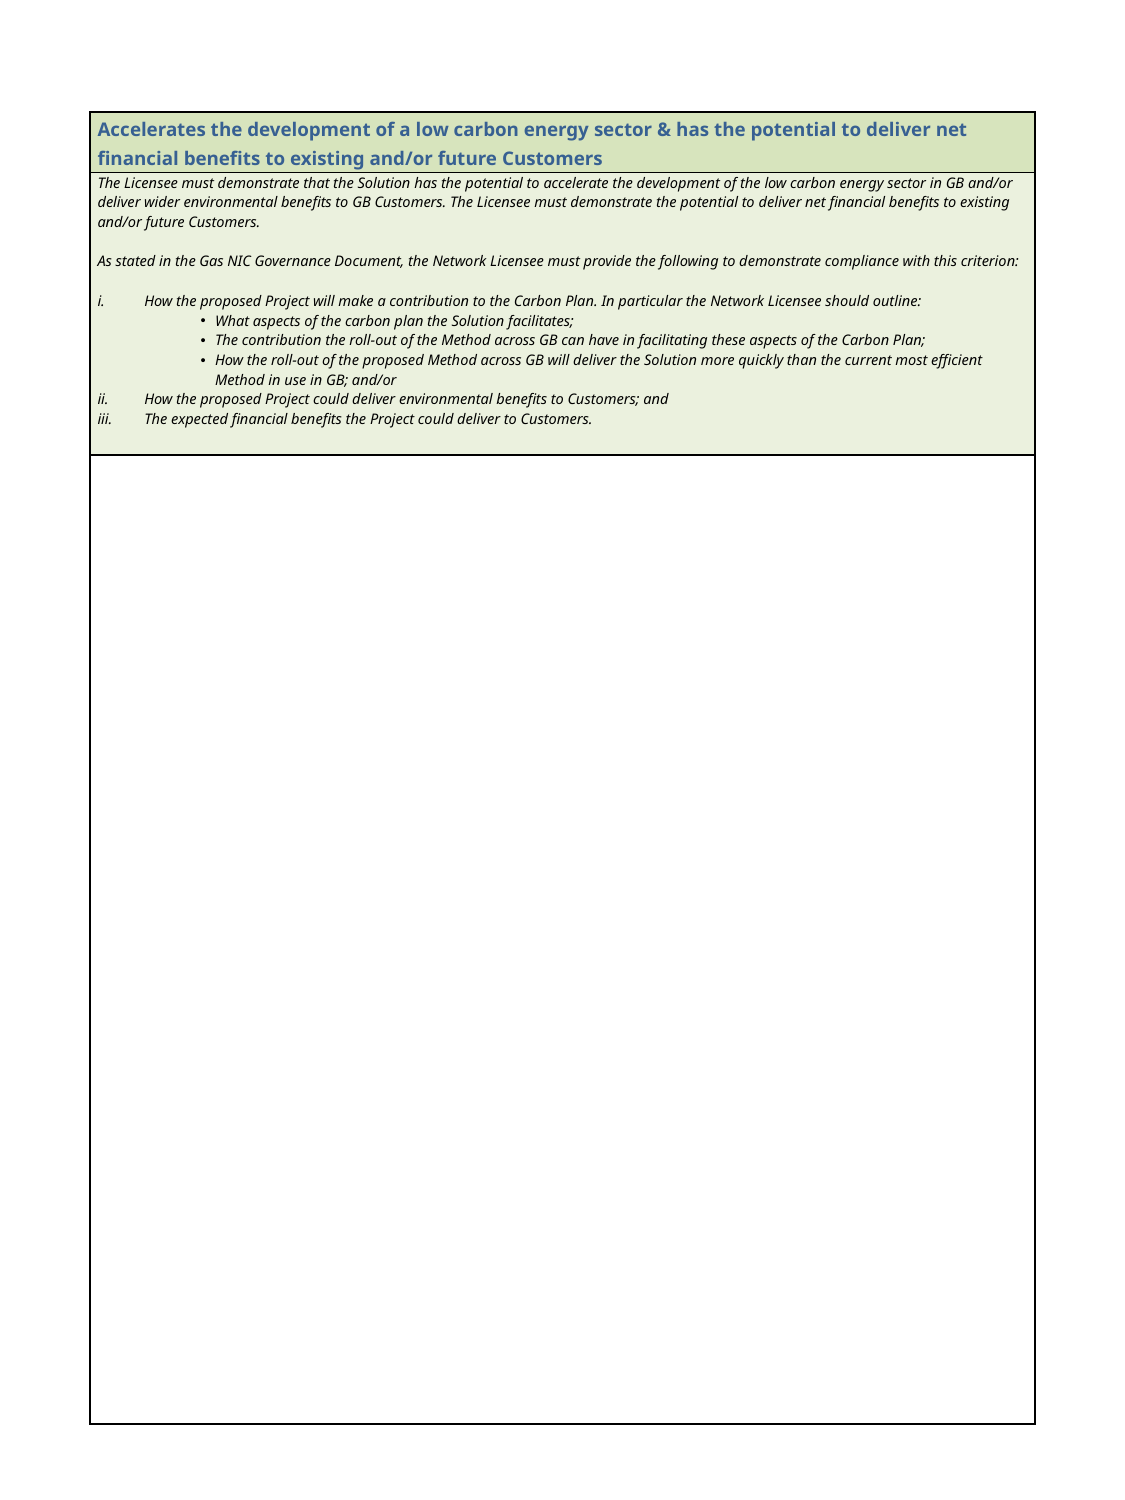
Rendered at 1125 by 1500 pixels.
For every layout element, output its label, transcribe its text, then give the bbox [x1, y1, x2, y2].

table_header Accelerates the development of a low carbon energy sector & has the potential to deliver net financial benefits to existing and/or future Customers [91, 113, 1034, 172]
table_cell The Licensee must demonstrate that the Solution has the potential to accelerate the development of the low carbon energy sector in GB and/or deliver wider environmental benefits to GB Customers. The Licensee must demonstrate the potential to deliver net financial benefits to existing and/or future Customers. As stated in the Gas NIC Governance Document, the Network Licensee must provide the following to demonstrate compliance with this criterion: How the proposed Project will make a contribution to the Carbon Plan. In particular the Network Licensee should outline: What aspects of the carbon plan the Solution facilitates; The contribution the roll-out of the Method across GB can have in facilitating these aspects of the Carbon Plan; How the roll-out of the proposed Method across GB will deliver the Solution more quickly than the current most efficient Method in use in GB; and/or How the proposed Project could deliver environmental benefits to Customers; and The expected financial benefits the Project could deliver to Customers. [91, 173, 1034, 454]
slide_number 4 [806, 1390, 1069, 1471]
table_cell [91, 456, 1034, 1423]
